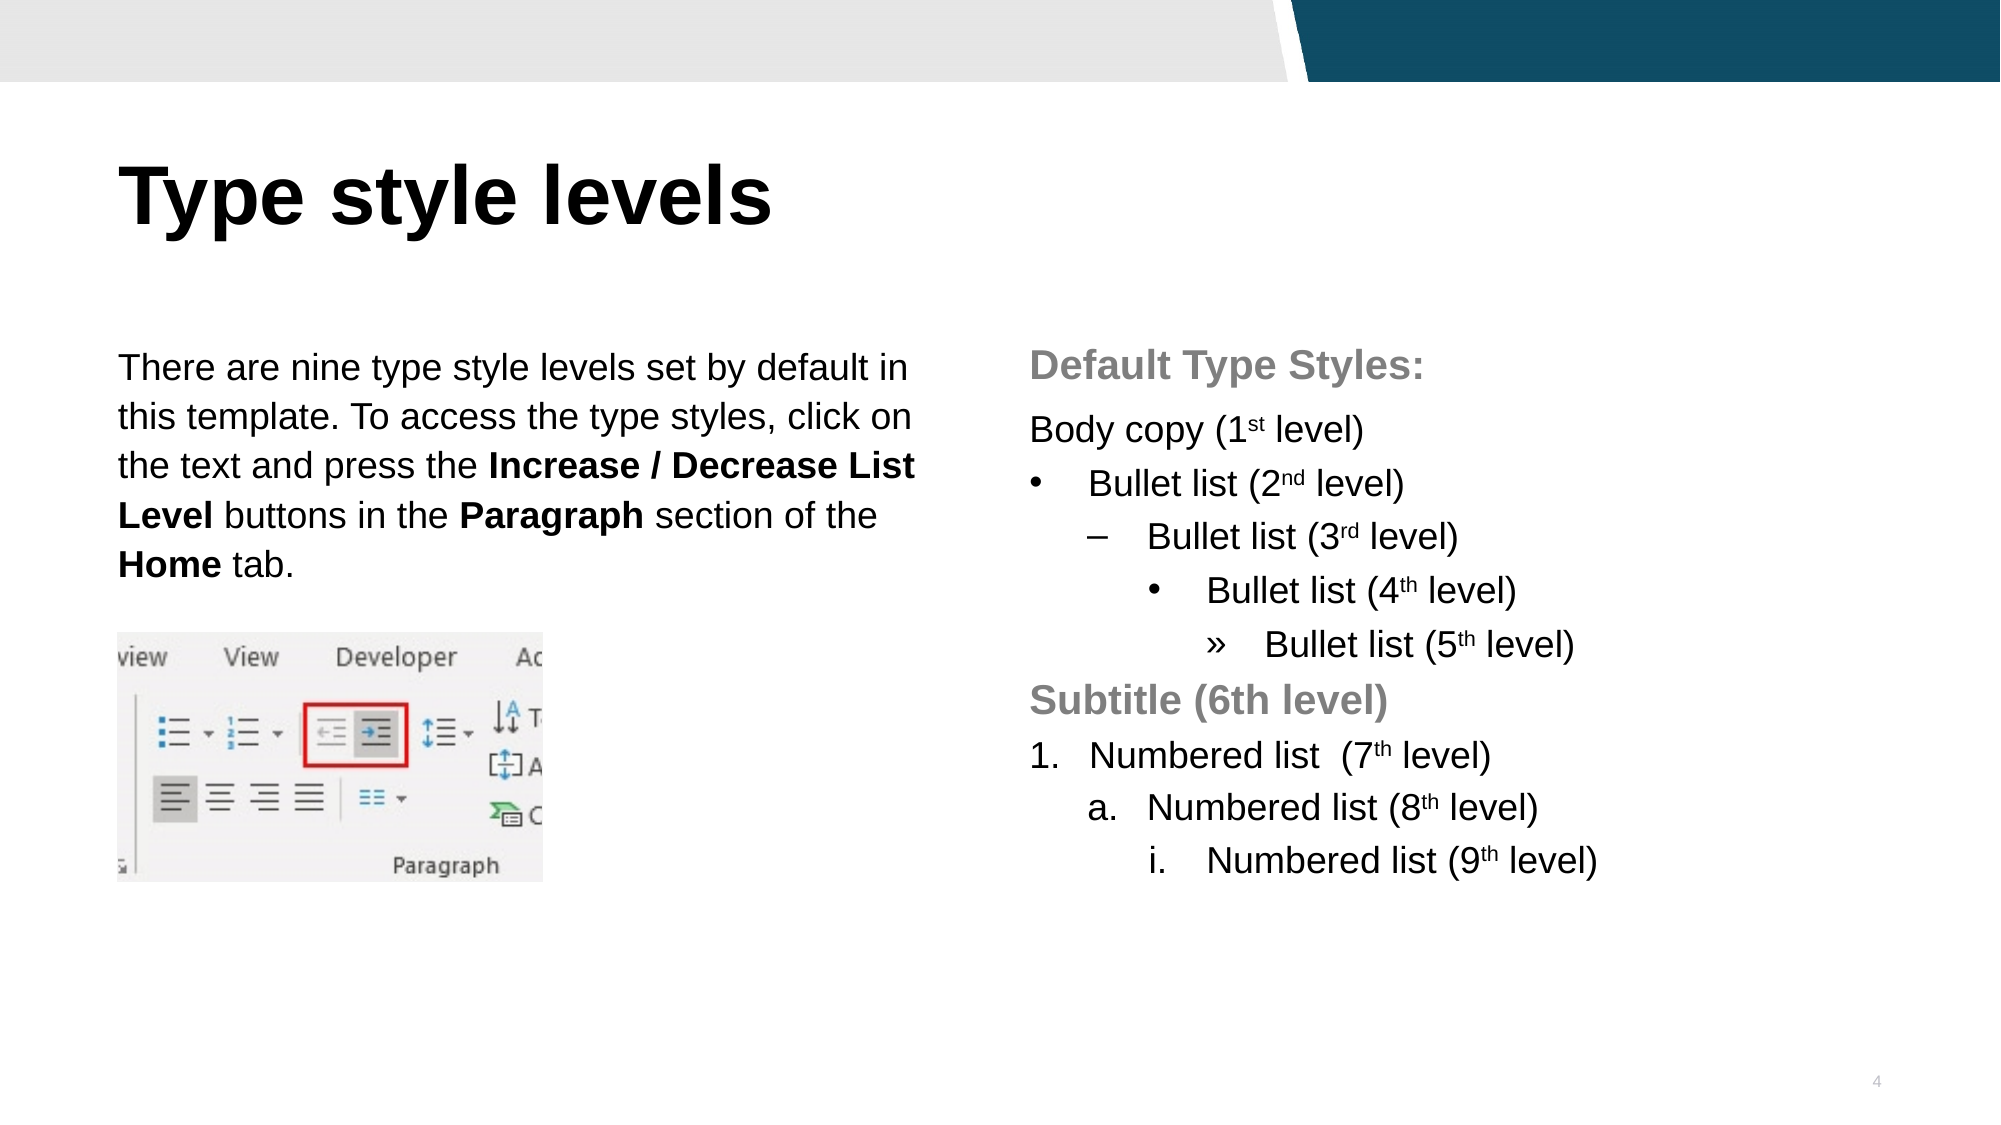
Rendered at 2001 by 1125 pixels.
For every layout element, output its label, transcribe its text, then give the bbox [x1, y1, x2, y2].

picture [0, 0, 2000, 82]
title Type style levels [118, 160, 1882, 242]
picture [117, 632, 543, 882]
list There are nine type style levels set by default in this template. To access the type styles, click on the text and press the Increase / Decrease List Level buttons in the Paragraph section of the Home tab. Default Type Styles: Body copy (1st level) Bullet list (2nd level) Bullet list (3rd level) Bullet list (4th level) Bullet list (5th level) Subtitle (6th level) Numbered list (7th level) Numbered list (8th level) Numbered list (9th level) [117, 338, 1882, 944]
